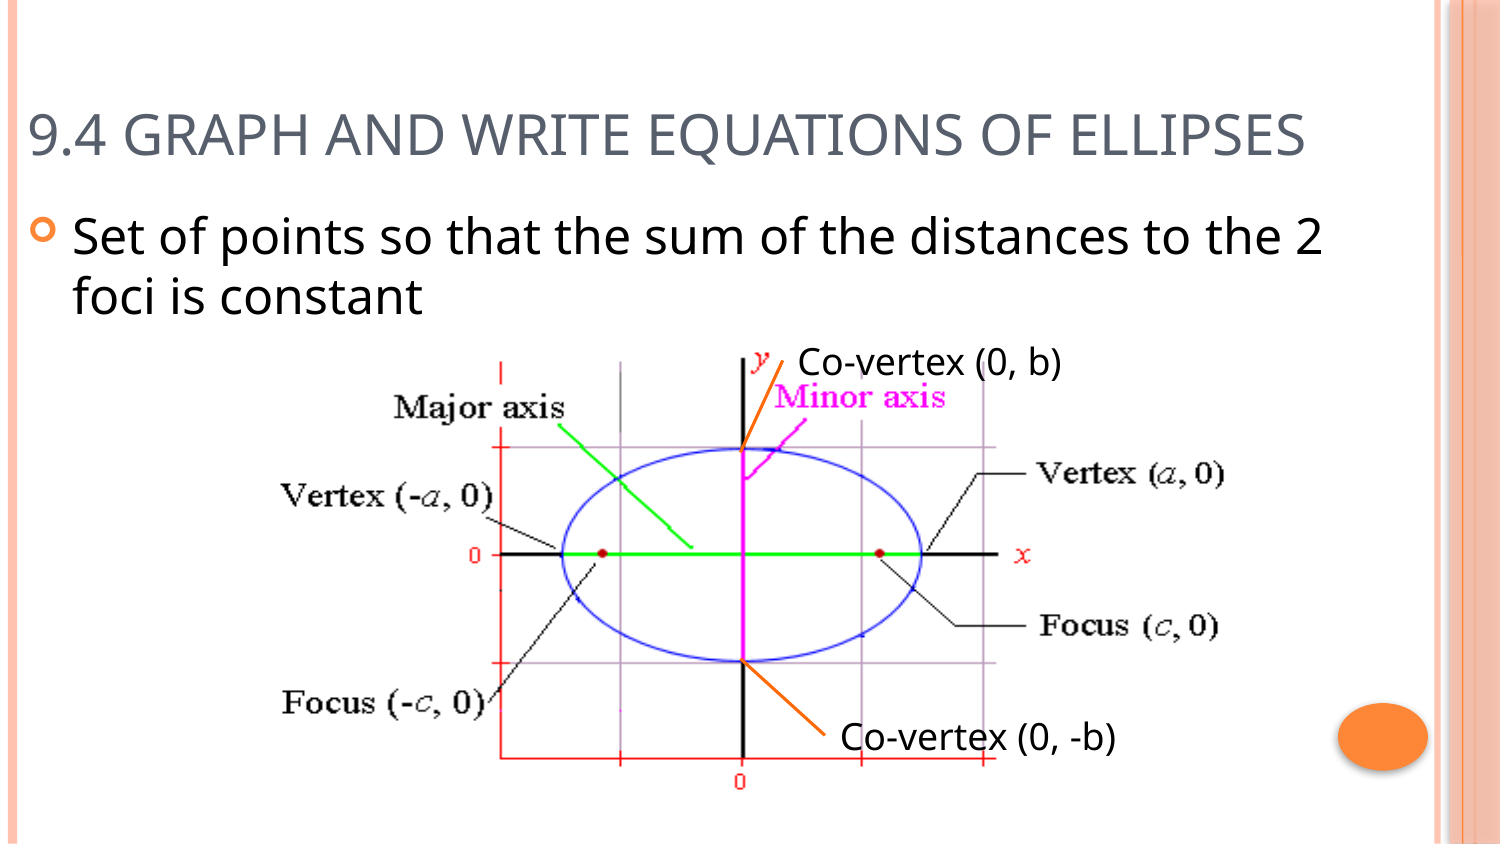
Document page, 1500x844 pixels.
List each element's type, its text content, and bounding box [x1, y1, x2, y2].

list Set of points so that the sum of the distances to the 2 foci is constant [12, 196, 1375, 797]
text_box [274, 329, 1238, 798]
title 9.4 Graph and Write Equations of Ellipses [12, 33, 1375, 175]
